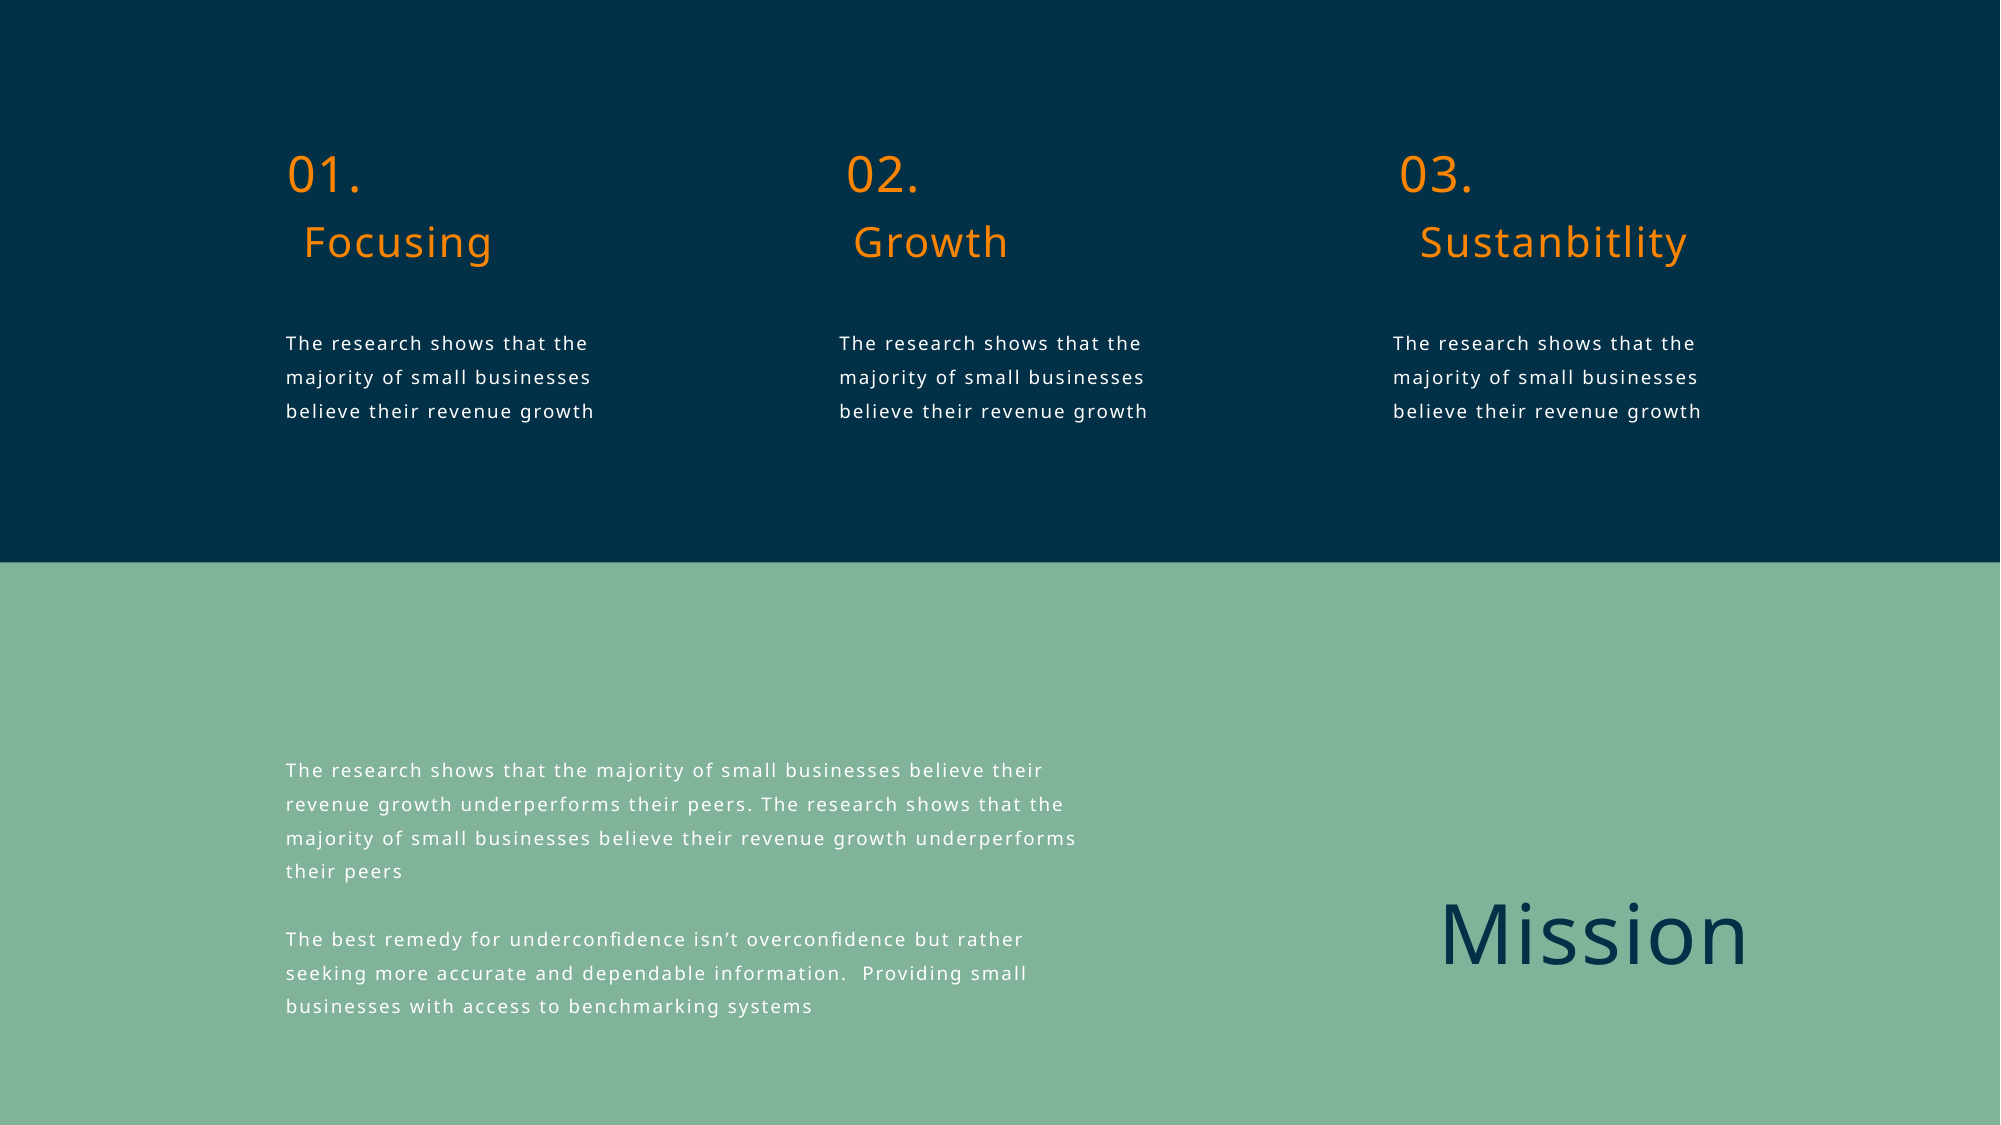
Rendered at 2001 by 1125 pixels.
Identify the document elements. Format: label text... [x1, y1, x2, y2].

text_box [0, 0, 2000, 563]
text_box Sustanbitlity [1405, 208, 1702, 274]
text_box 02. [831, 135, 936, 211]
text_box 01. [272, 135, 378, 211]
text_box The research shows that the majority of small businesses believe their revenue growth [1378, 313, 1721, 430]
text_box The research shows that the majority of small businesses believe their revenue growth underperforms their peers. The research shows that the majority of small businesses believe their revenue growth underperforms their peers The best remedy for underconfidence isn’t overconfidence but rather seeking more accurate and dependable information. Providing small businesses with access to benchmarking systems [271, 740, 1128, 1025]
text_box [0, 563, 2000, 1125]
text_box Growth [838, 208, 1024, 274]
text_box The research shows that the majority of small businesses believe their revenue growth [271, 313, 613, 430]
text_box 03. [1385, 135, 1490, 211]
text_box The research shows that the majority of small businesses believe their revenue growth [824, 313, 1167, 430]
text_box Mission [1423, 873, 1766, 989]
text_box Focusing [288, 208, 508, 274]
